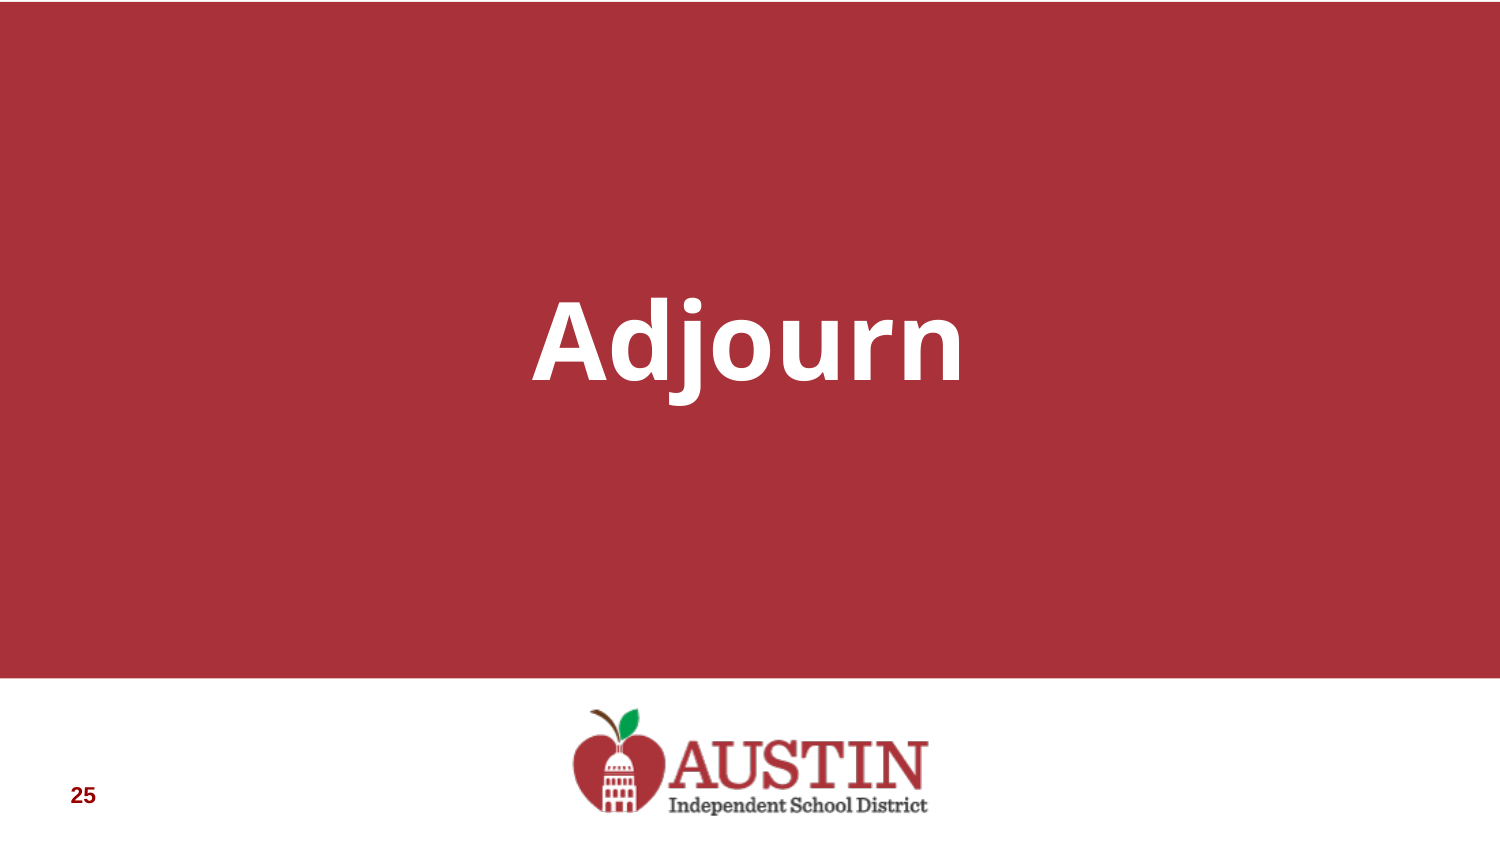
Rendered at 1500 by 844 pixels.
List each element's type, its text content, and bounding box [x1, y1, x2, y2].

text_box [0, 1, 1500, 679]
slide_number ‹#› [21, 761, 112, 827]
title Adjourn [51, 29, 1449, 644]
picture [565, 692, 934, 831]
